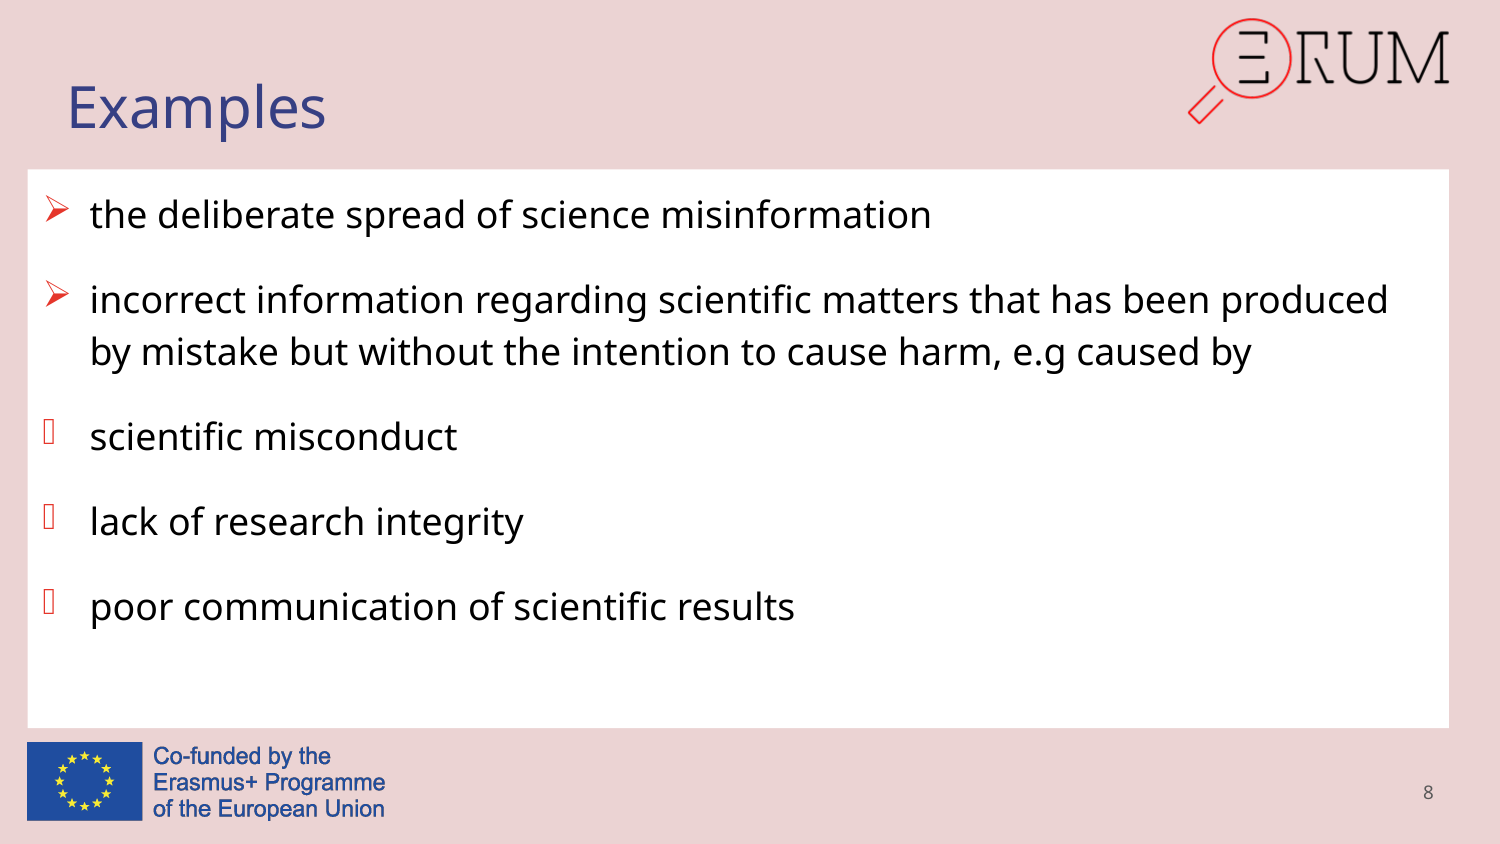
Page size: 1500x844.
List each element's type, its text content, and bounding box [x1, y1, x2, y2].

list the deliberate spread of science misinformation incorrect information regarding scientific matters that has been produced by mistake but without the intention to cause harm, e.g caused by scientific misconduct lack of research integrity poor communication of scientific results [27, 169, 1449, 729]
slide_number 8 [1358, 761, 1449, 826]
title Examples [51, 55, 1168, 150]
picture [1136, 0, 1500, 137]
picture [27, 742, 385, 821]
